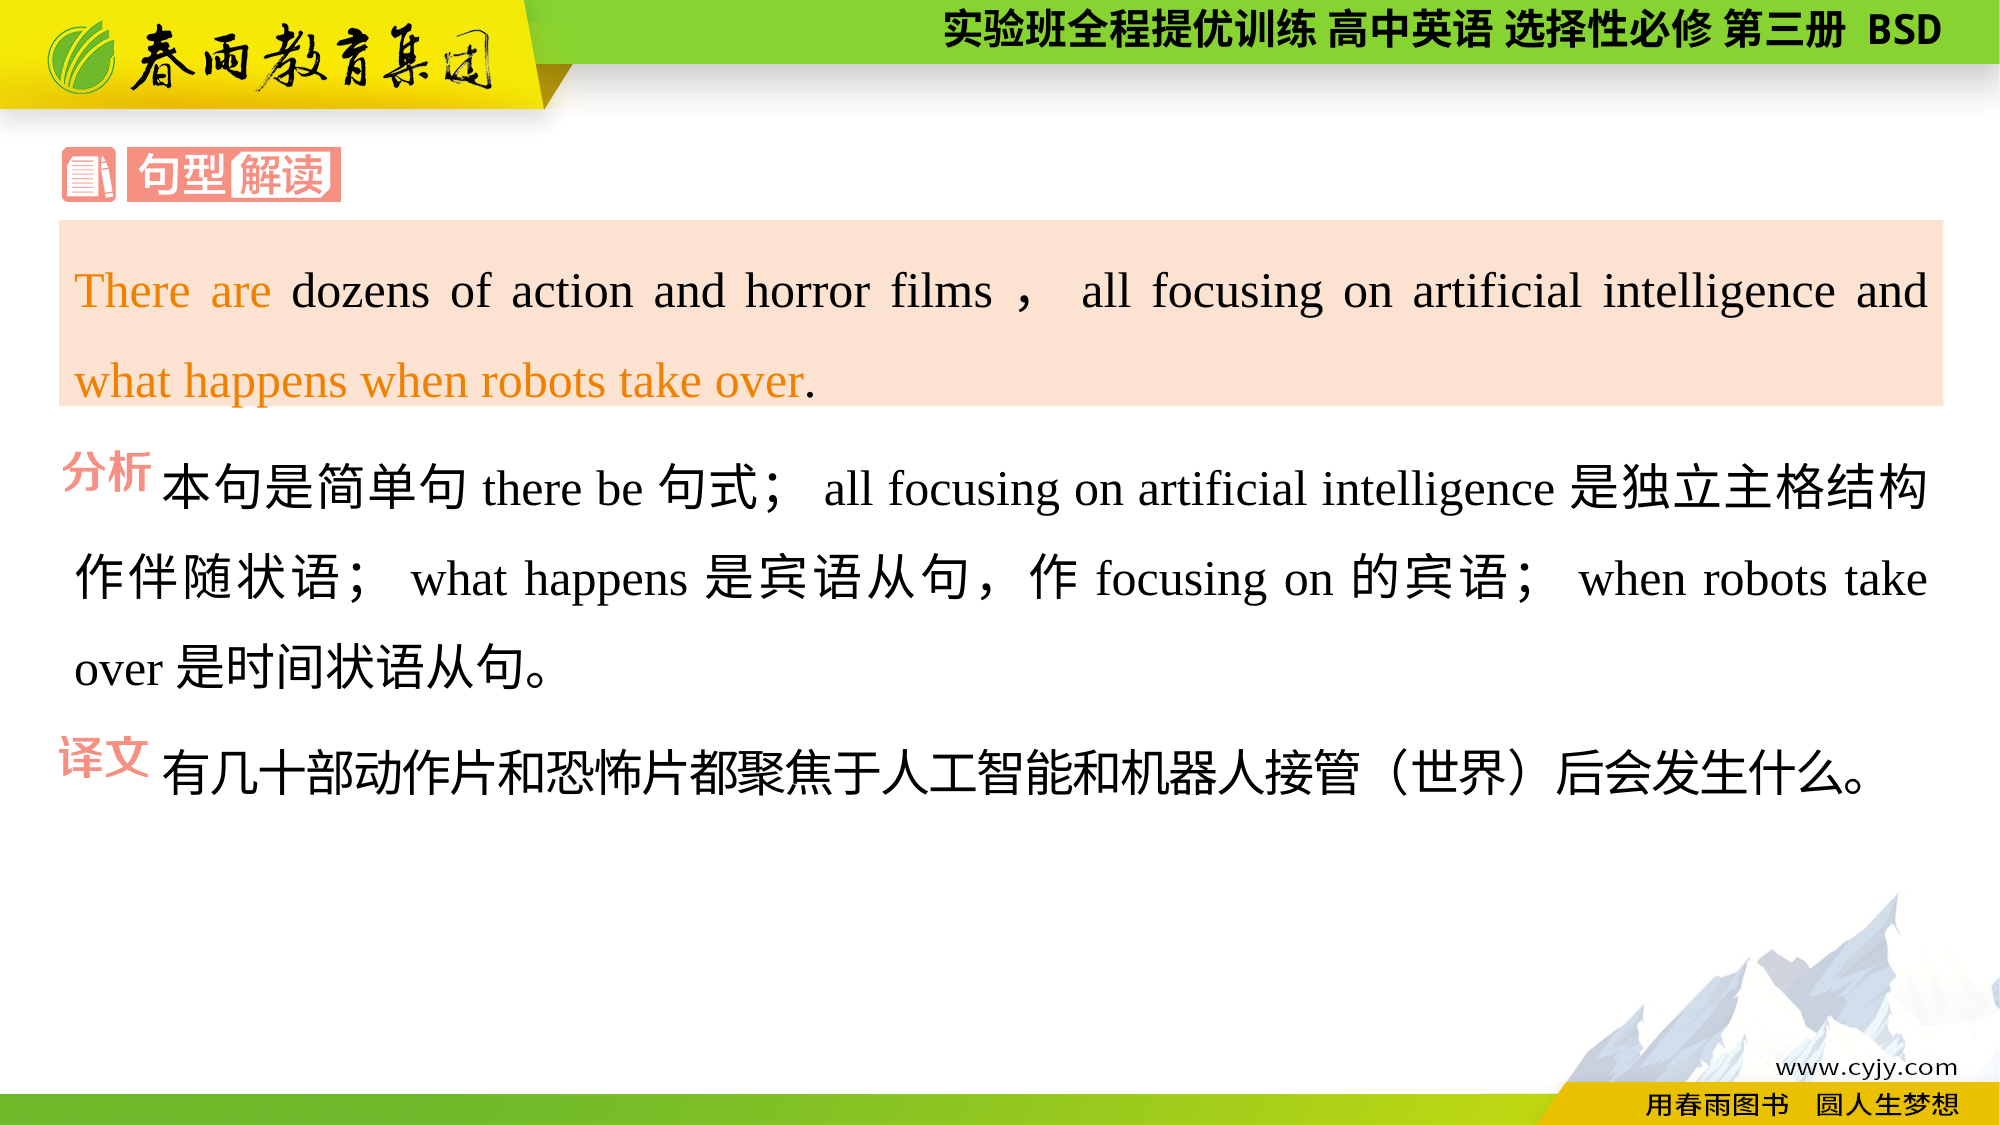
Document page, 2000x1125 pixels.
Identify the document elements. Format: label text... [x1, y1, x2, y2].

picture [0, 0, 2000, 1125]
list There are dozens of action and horror films，all focusing on artificial intelligence and what happens when robots take over. [59, 220, 1944, 407]
text_box 本句是简单句there be句式；all focusing on artificial intelligence是独立主格结构作伴随状语；what happens是宾语从句，作focusing on的宾语；when robots take over是时间状语从句。 [59, 418, 1944, 704]
text_box 有几十部动作片和恐怖片都聚焦于人工智能和机器人接管（世界）后会发生什么。 [59, 704, 1944, 810]
